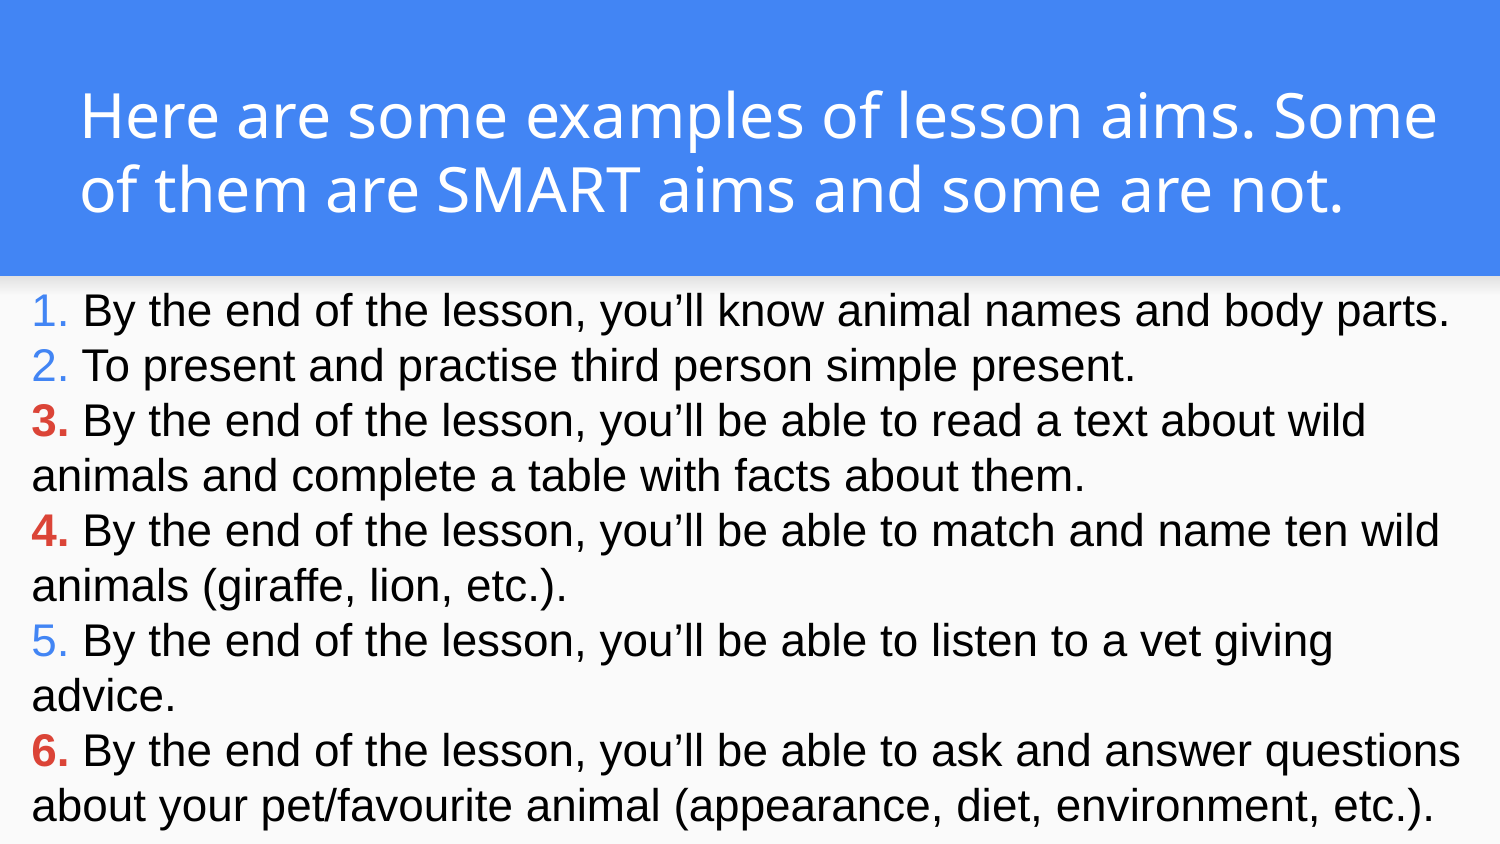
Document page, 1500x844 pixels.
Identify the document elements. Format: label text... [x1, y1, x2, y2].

title Here are some examples of lesson aims. Some of them are SMART aims and some are not. [64, 146, 1462, 241]
text_box 1. By the end of the lesson, you’ll know animal names and body parts. 2. To present and practise third person simple present. 3. By the end of the lesson, you’ll be able to read a text about wild animals and complete a table with facts about them. 4. By the end of the lesson, you’ll be able to match and name ten wild animals (giraffe, lion, etc.). 5. By the end of the lesson, you’ll be able to listen to a vet giving advice. 6. By the end of the lesson, you’ll be able to ask and answer questions about your pet/favourite animal (appearance, diet, environment, etc.). [16, 215, 1484, 844]
